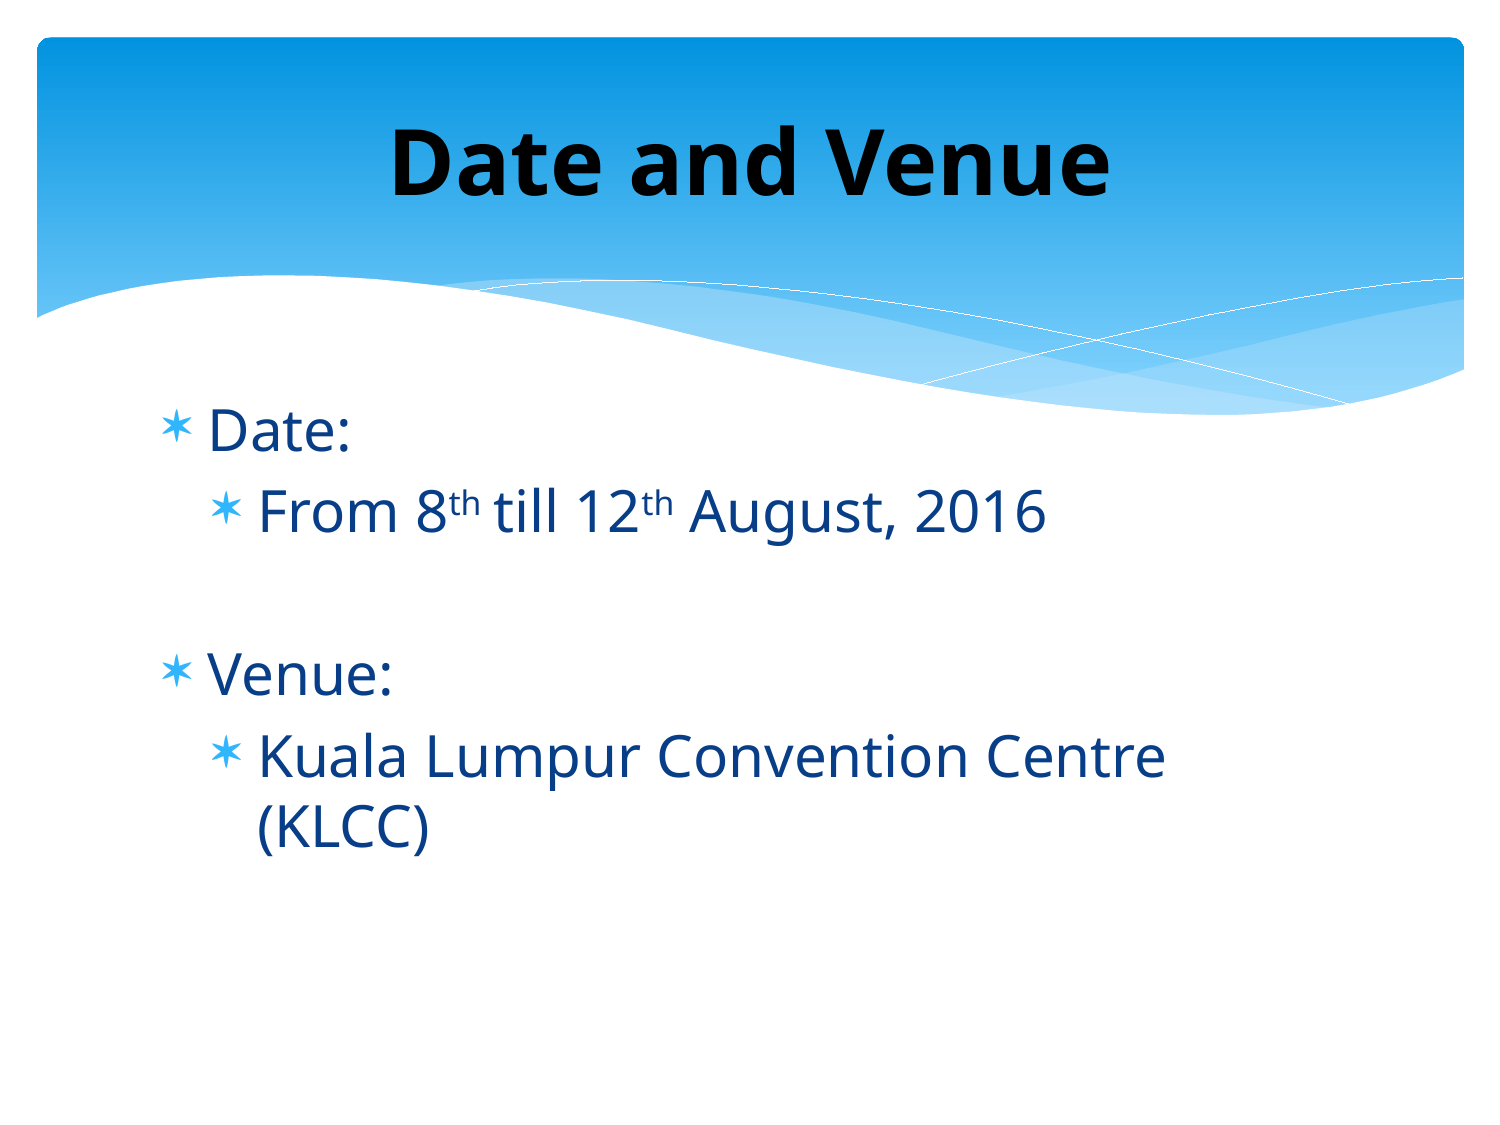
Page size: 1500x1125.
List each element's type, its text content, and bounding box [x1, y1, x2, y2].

list Date: From 8th till 12th August, 2016 Venue: Kuala Lumpur Convention Centre (KLCC) [147, 385, 1363, 952]
title Date and Venue [75, 55, 1425, 261]
